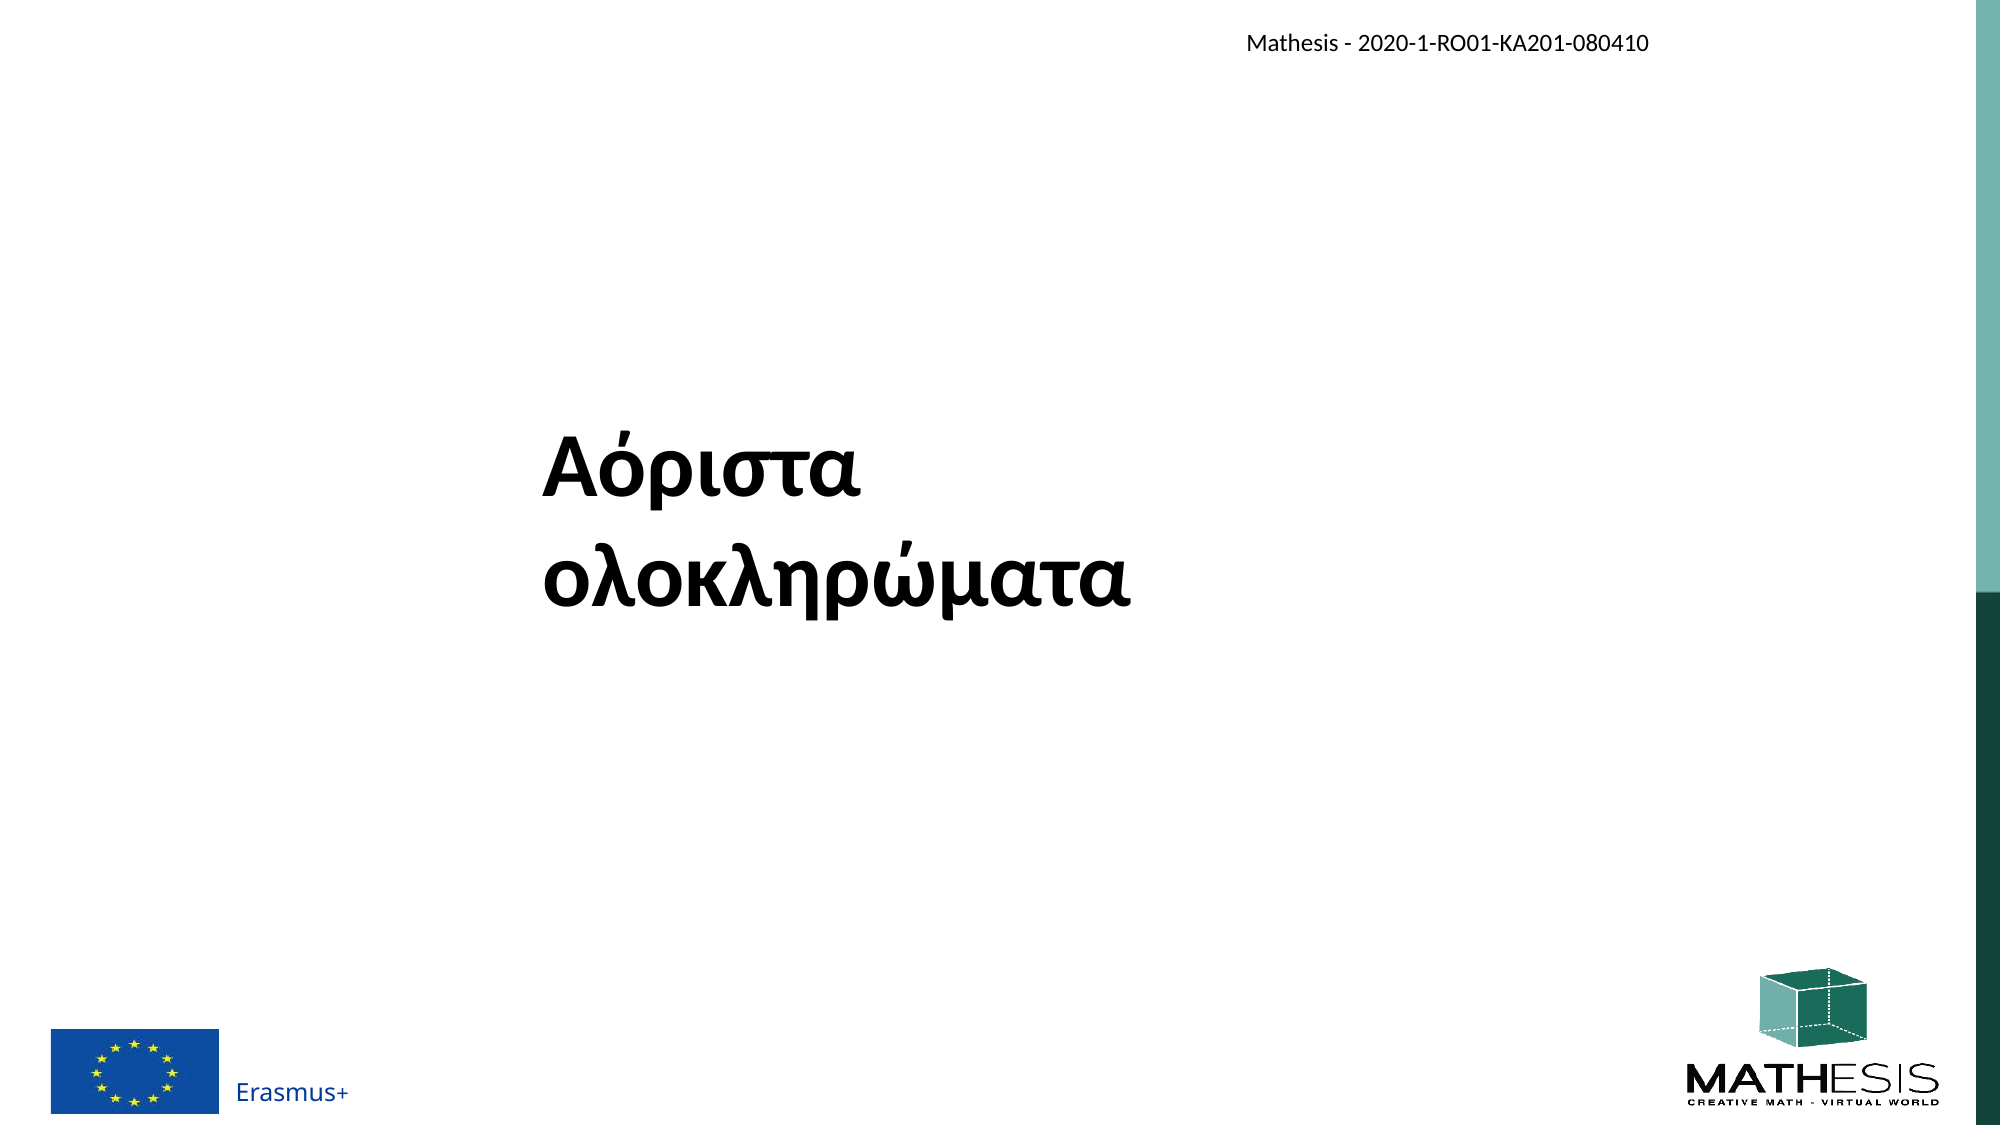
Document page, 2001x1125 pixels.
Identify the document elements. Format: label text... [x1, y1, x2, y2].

picture [50, 1029, 219, 1114]
picture [1976, 0, 2000, 1125]
title Αόριστα ολοκληρώματα [527, 397, 1484, 668]
picture [1664, 928, 1961, 1125]
